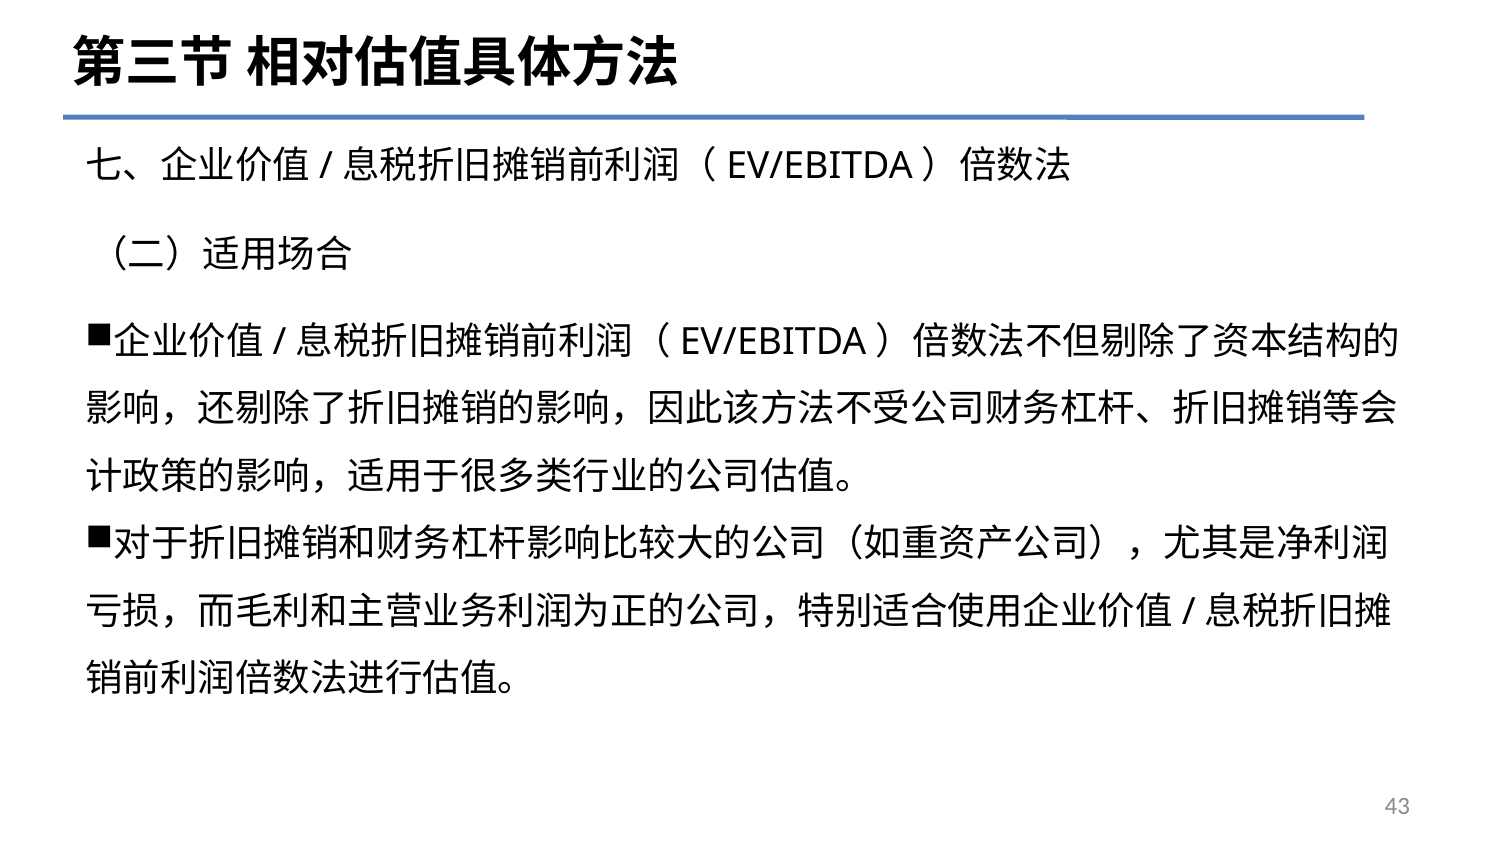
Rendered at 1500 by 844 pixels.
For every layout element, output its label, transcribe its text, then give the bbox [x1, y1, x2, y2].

text_box 七、企业价值/息税折旧摊销前利润（EV/EBITDA）倍数法 [70, 82, 1421, 223]
list 企业价值/息税折旧摊销前利润（EV/EBITDA）倍数法不但剔除了资本结构的影响，还剔除了折旧摊销的影响，因此该方法不受公司财务杠杆、折旧摊销等会计政策的影响，适用于很多类行业的公司估值。 对于折旧摊销和财务杠杆影响比较大的公司（如重资产公司），尤其是净利润亏损，而毛利和主营业务利润为正的公司，特别适合使用企业价值/息税折旧摊销前利润倍数法进行估值。 [70, 286, 1421, 750]
title （二）适用场合 [75, 170, 1425, 312]
slide_number 43 [1074, 782, 1425, 827]
text_box 第三节 相对估值具体方法 [56, 11, 1407, 107]
